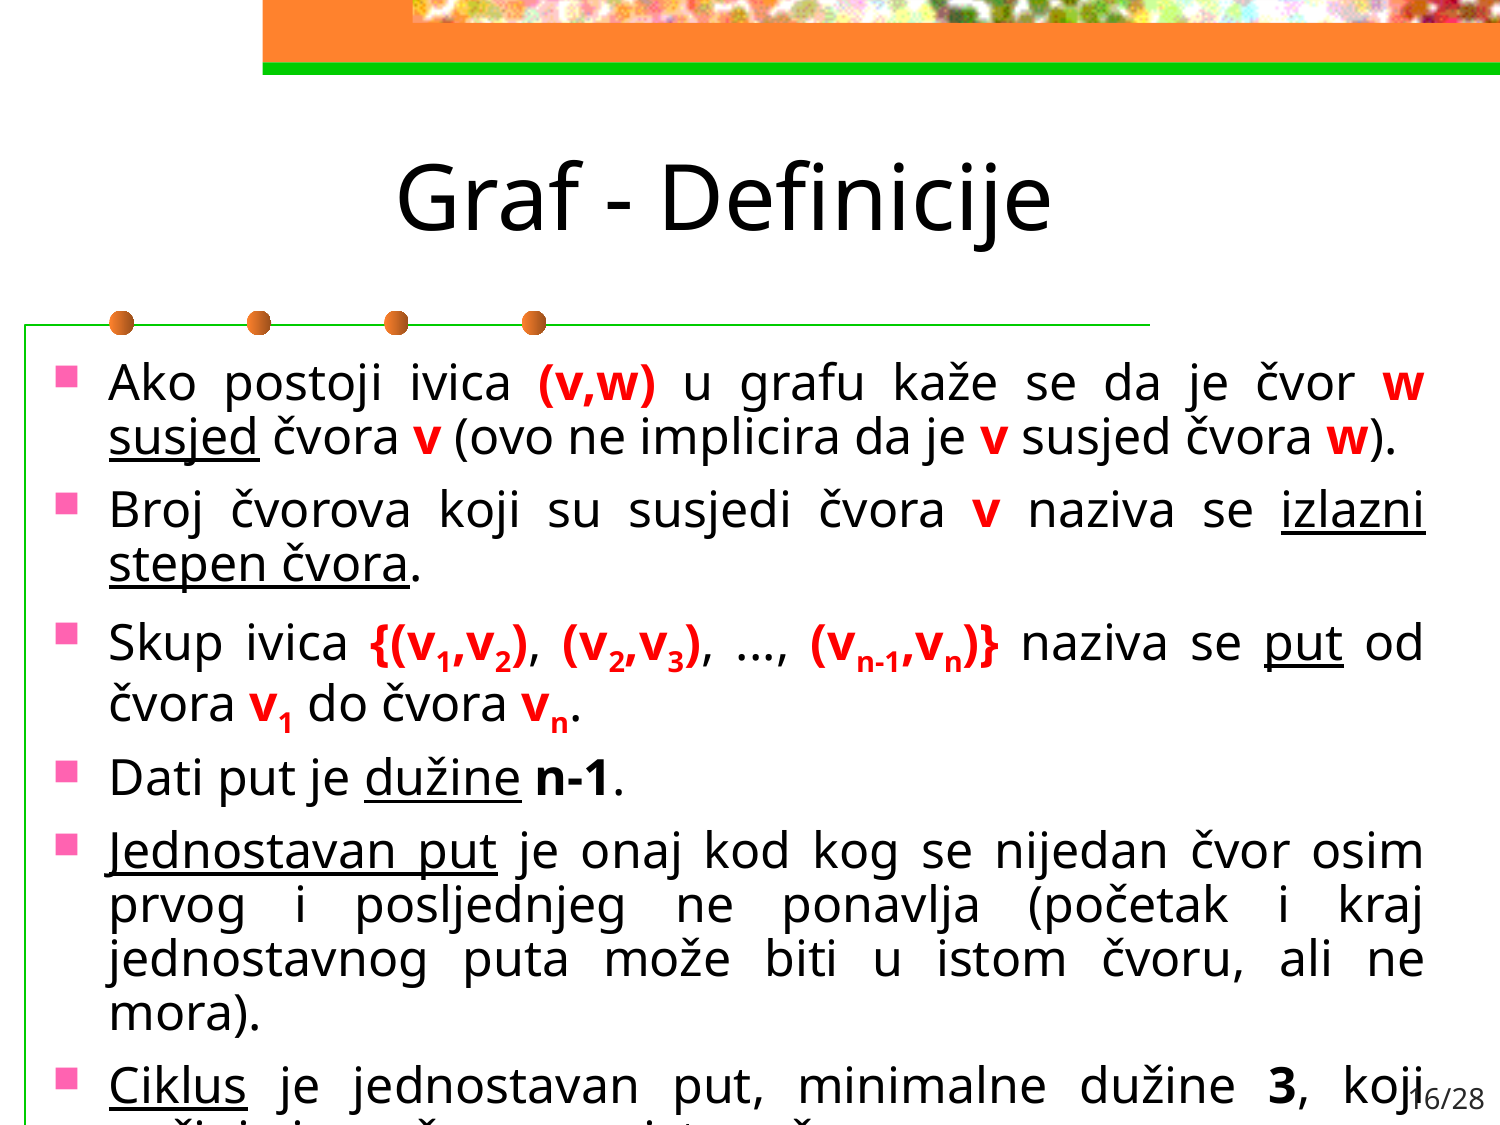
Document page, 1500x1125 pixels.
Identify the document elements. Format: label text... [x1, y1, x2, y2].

picture [412, 0, 1500, 23]
list Ako postoji ivica (v,w) u grafu kaže se da je čvor w susjed čvora v (ovo ne implicira da je v susjed čvora w). Broj čvorova koji su susjedi čvora v naziva se izlazni stepen čvora. Skup ivica {(v1,v2), (v2,v3), ..., (vn-1,vn)} naziva se put od čvora v1 do čvora vn. Dati put je dužine n-1. Jednostavan put je onaj kod kog se nijedan čvor osim prvog i posljednjeg ne ponavlja (početak i kraj jednostavnog puta može biti u istom čvoru, ali ne mora). Ciklus je jednostavan put, minimalne dužine 3, koji počinje i završava se u istom čvoru. [37, 350, 1441, 1113]
text_box 16/28 [1374, 1072, 1500, 1123]
title Graf - Definicije [87, 99, 1363, 288]
